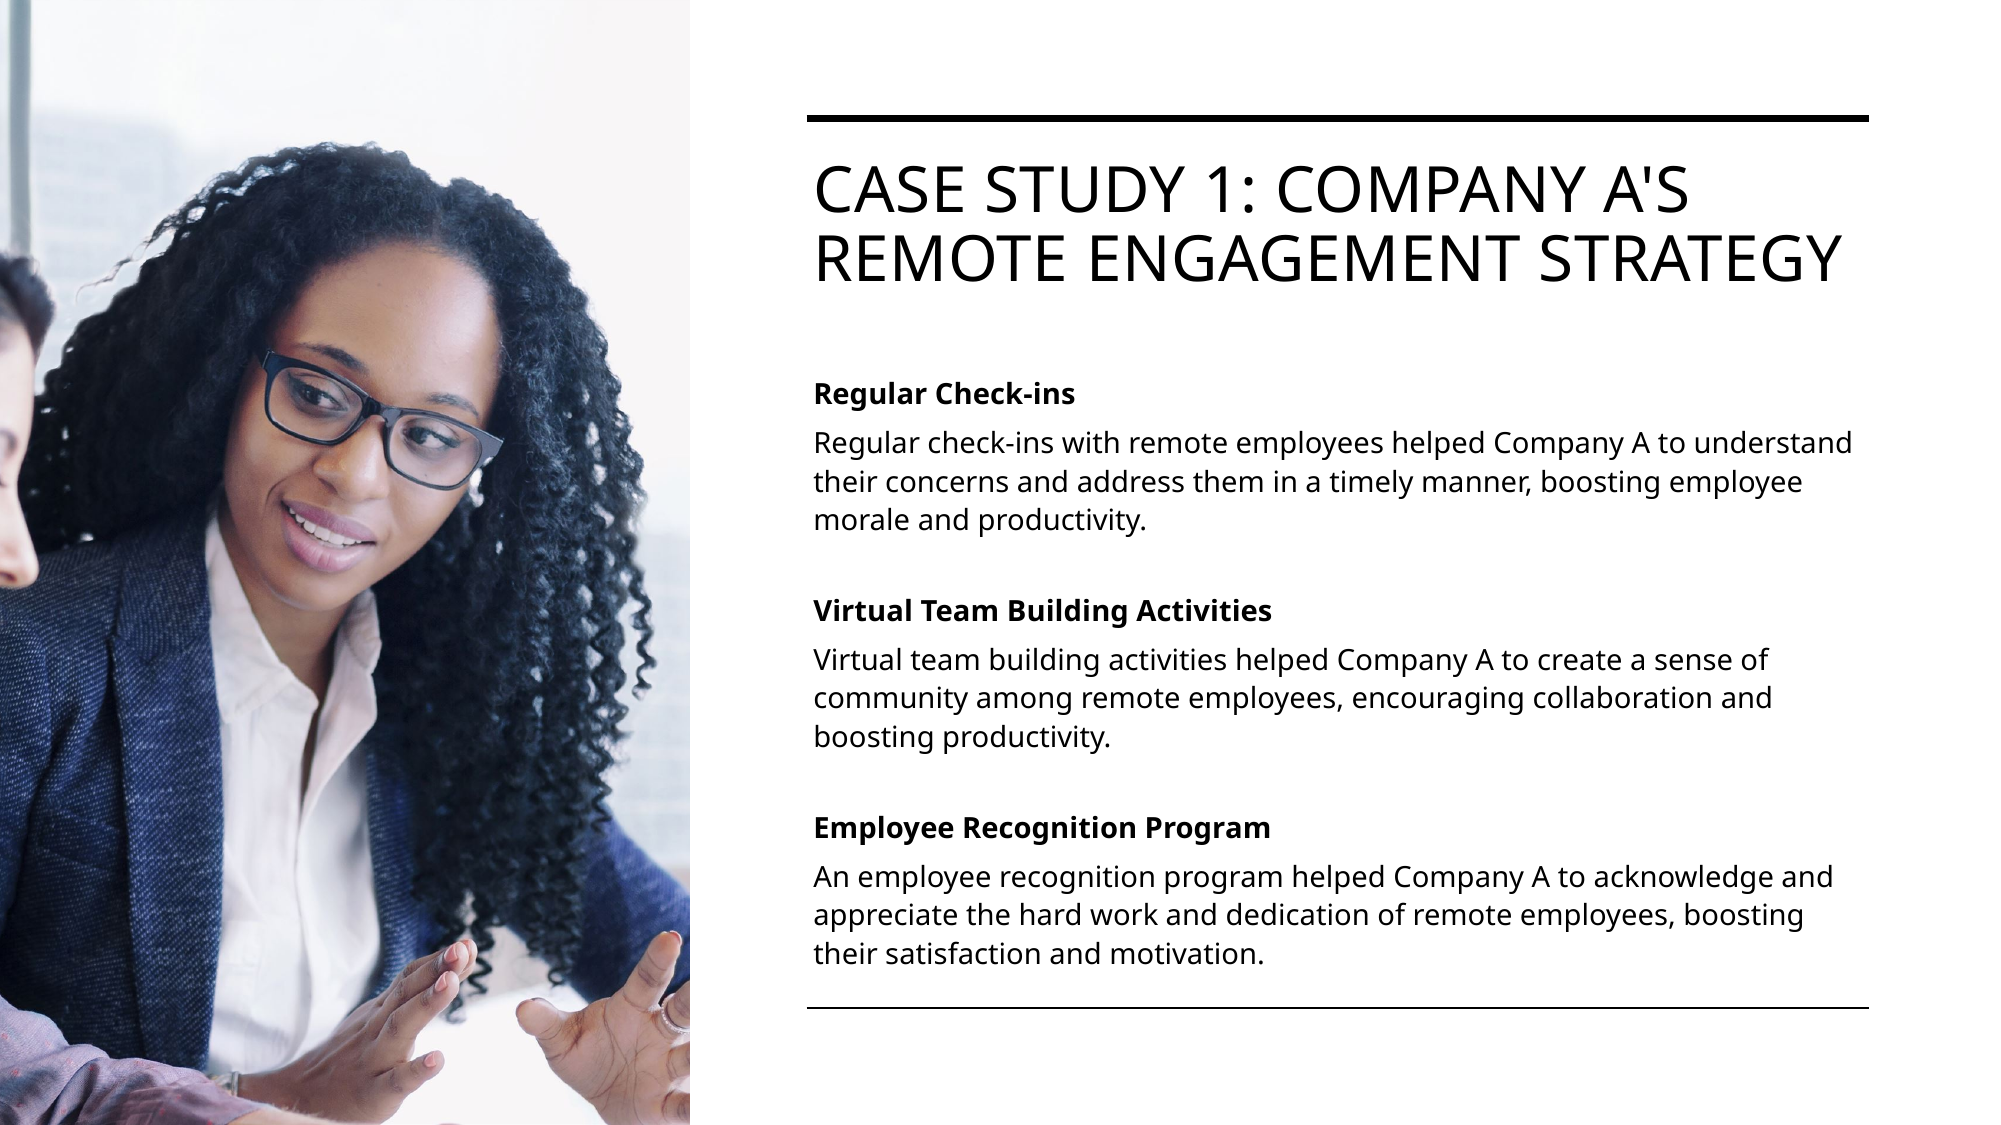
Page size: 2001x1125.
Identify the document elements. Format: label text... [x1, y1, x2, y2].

list Regular Check-ins Regular check-ins with remote employees helped Company A to understand their concerns and address them in a timely manner, boosting employee morale and productivity. Virtual Team Building Activities Virtual team building activities helped Company A to create a sense of community among remote employees, encouraging collaboration and boosting productivity. Employee Recognition Program An employee recognition program helped Company A to acknowledge and appreciate the hard work and dedication of remote employees, boosting their satisfaction and motivation. [798, 364, 1886, 978]
title Case Study 1: Company A's Remote Engagement Strategy [798, 149, 1886, 364]
text_box [690, 0, 2000, 1125]
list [0, 0, 690, 1125]
